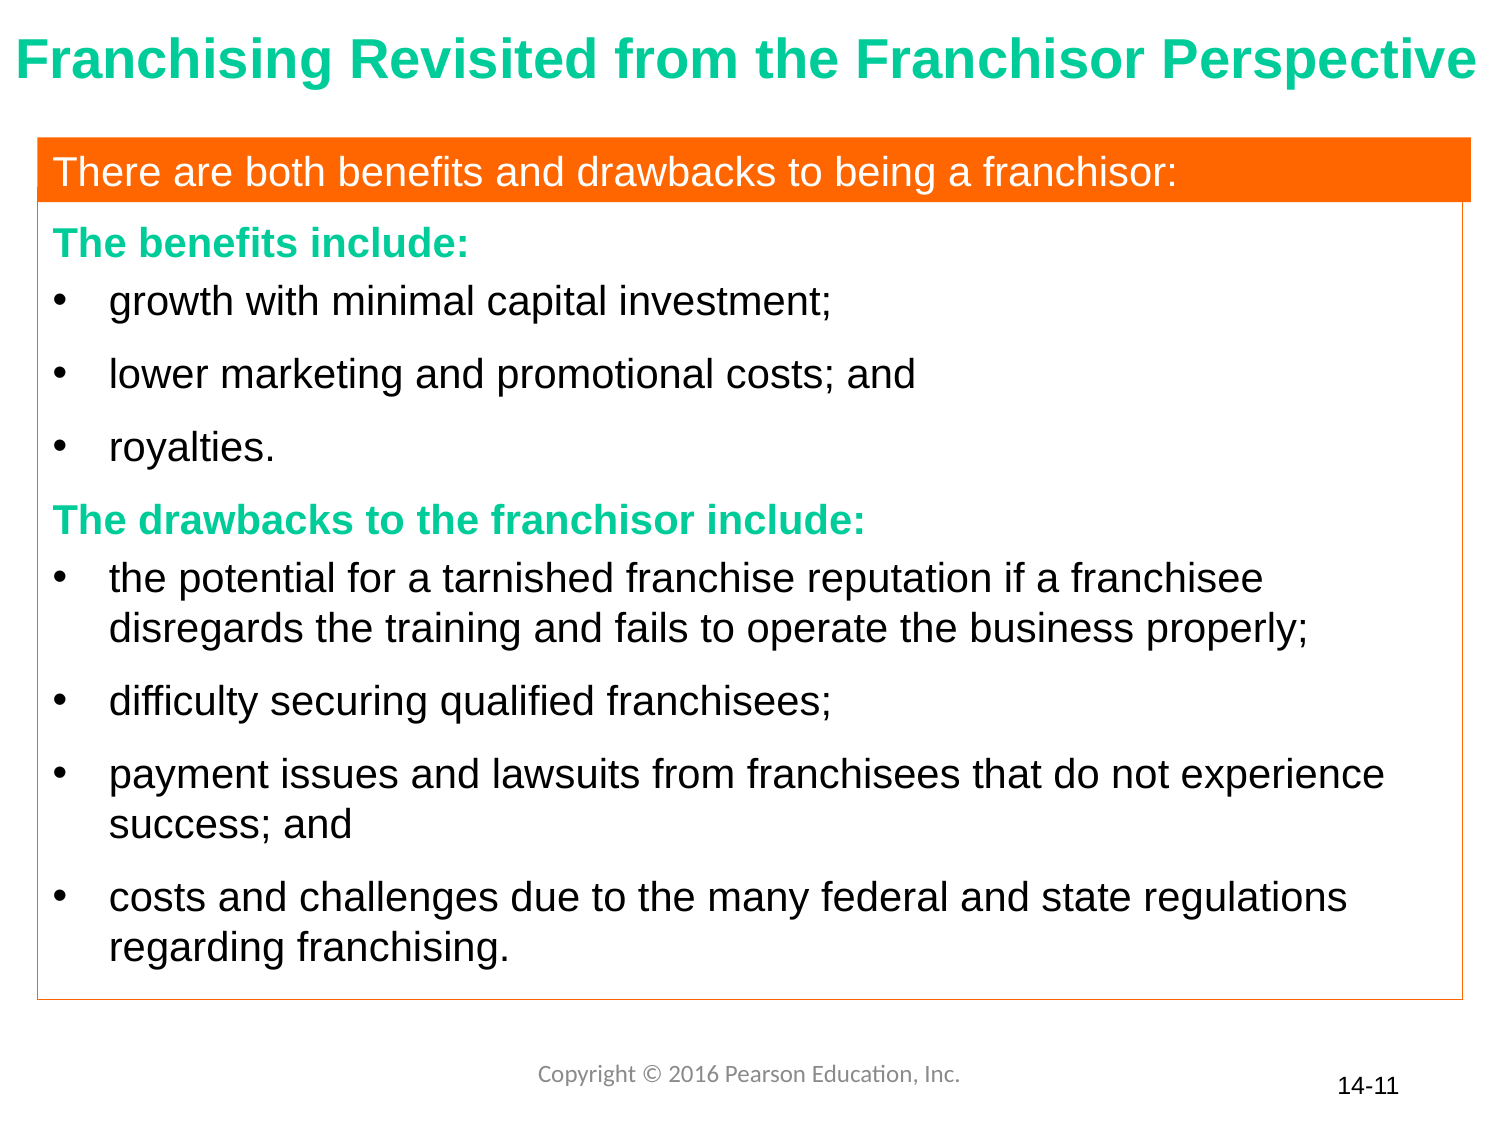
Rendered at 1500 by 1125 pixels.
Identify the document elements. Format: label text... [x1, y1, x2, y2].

title Franchising Revisited from the Franchisor Perspective [0, 0, 1500, 150]
list The benefits include: growth with minimal capital investment; lower marketing and promotional costs; and royalties. The drawbacks to the franchisor include: the potential for a tarnished franchise reputation if a franchisee disregards the training and fails to operate the business properly; difficulty securing qualified franchisees; payment issues and lawsuits from franchisees that do not experience success; and costs and challenges due to the many federal and state regulations regarding franchising. [37, 203, 1463, 1000]
text_box There are both benefits and drawbacks to being a franchisor: [37, 150, 1471, 203]
footer Copyright © 2016 Pearson Education, Inc. [512, 1042, 988, 1103]
